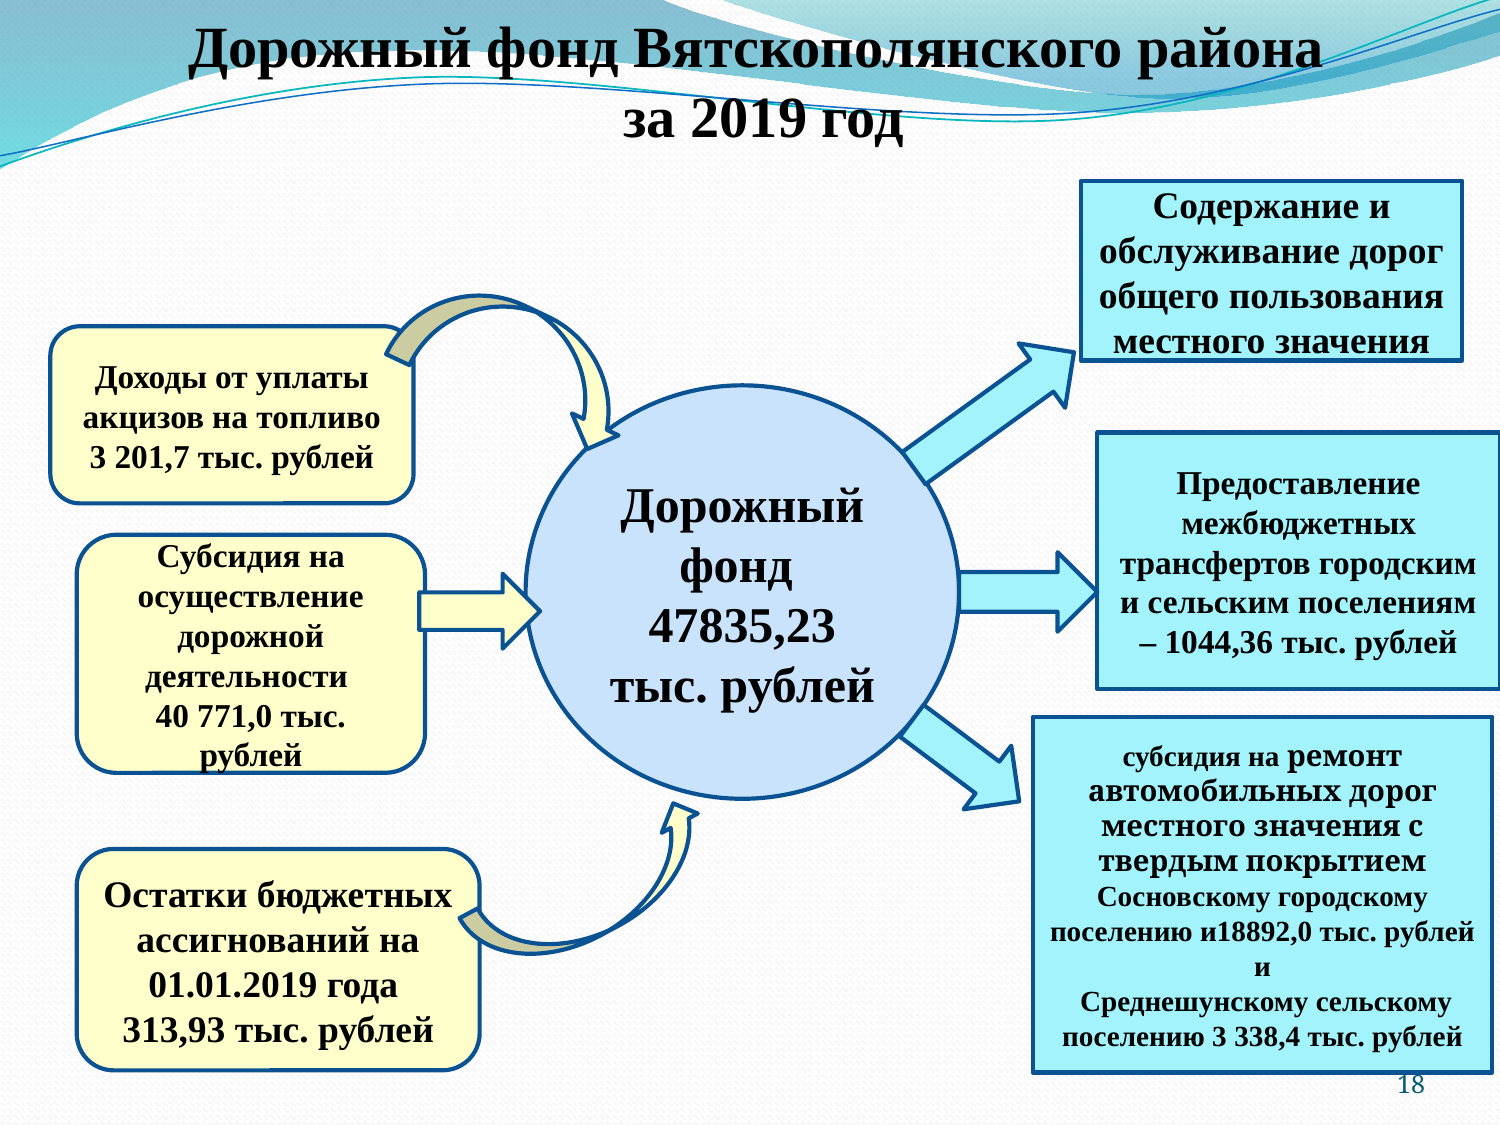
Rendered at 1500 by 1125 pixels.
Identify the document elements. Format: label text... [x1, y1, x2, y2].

text_box [384, 293, 621, 452]
text_box [897, 702, 1022, 812]
text_box Остатки бюджетных ассигнований на 01.01.2019 года 313,93 тыс. рублей [74, 846, 482, 1073]
slide_number 18 [1299, 1075, 1425, 1103]
text_box Дорожный фонд 47835,23 тыс. рублей [523, 383, 960, 801]
text_box [900, 341, 1077, 487]
text_box Субсидия на осуществление дорожной деятельности 40 771,0 тыс. рублей [74, 532, 428, 775]
title Дорожный фонд Вятскополянского района за 2019 год [88, 19, 1439, 149]
text_box Содержание и обслуживание дорог общего пользования местного значения [1079, 179, 1464, 363]
text_box Доходы от уплаты акцизов на топливо 3 201,7 тыс. рублей [48, 324, 416, 506]
text_box [956, 550, 1100, 634]
text_box [417, 571, 543, 651]
text_box [457, 801, 700, 956]
text_box Предоставление межбюджетных трансфертов городским и сельским поселениям – 1044,36 тыс. рублей [1095, 430, 1500, 691]
text_box субсидия на ремонт автомобильных дорог местного значения с твердым покрытием Сосновскому городскому поселению и18892,0 тыс. рублей и Среднешунскому сельскому поселению 3 338,4 тыс. рублей [1031, 715, 1494, 1075]
